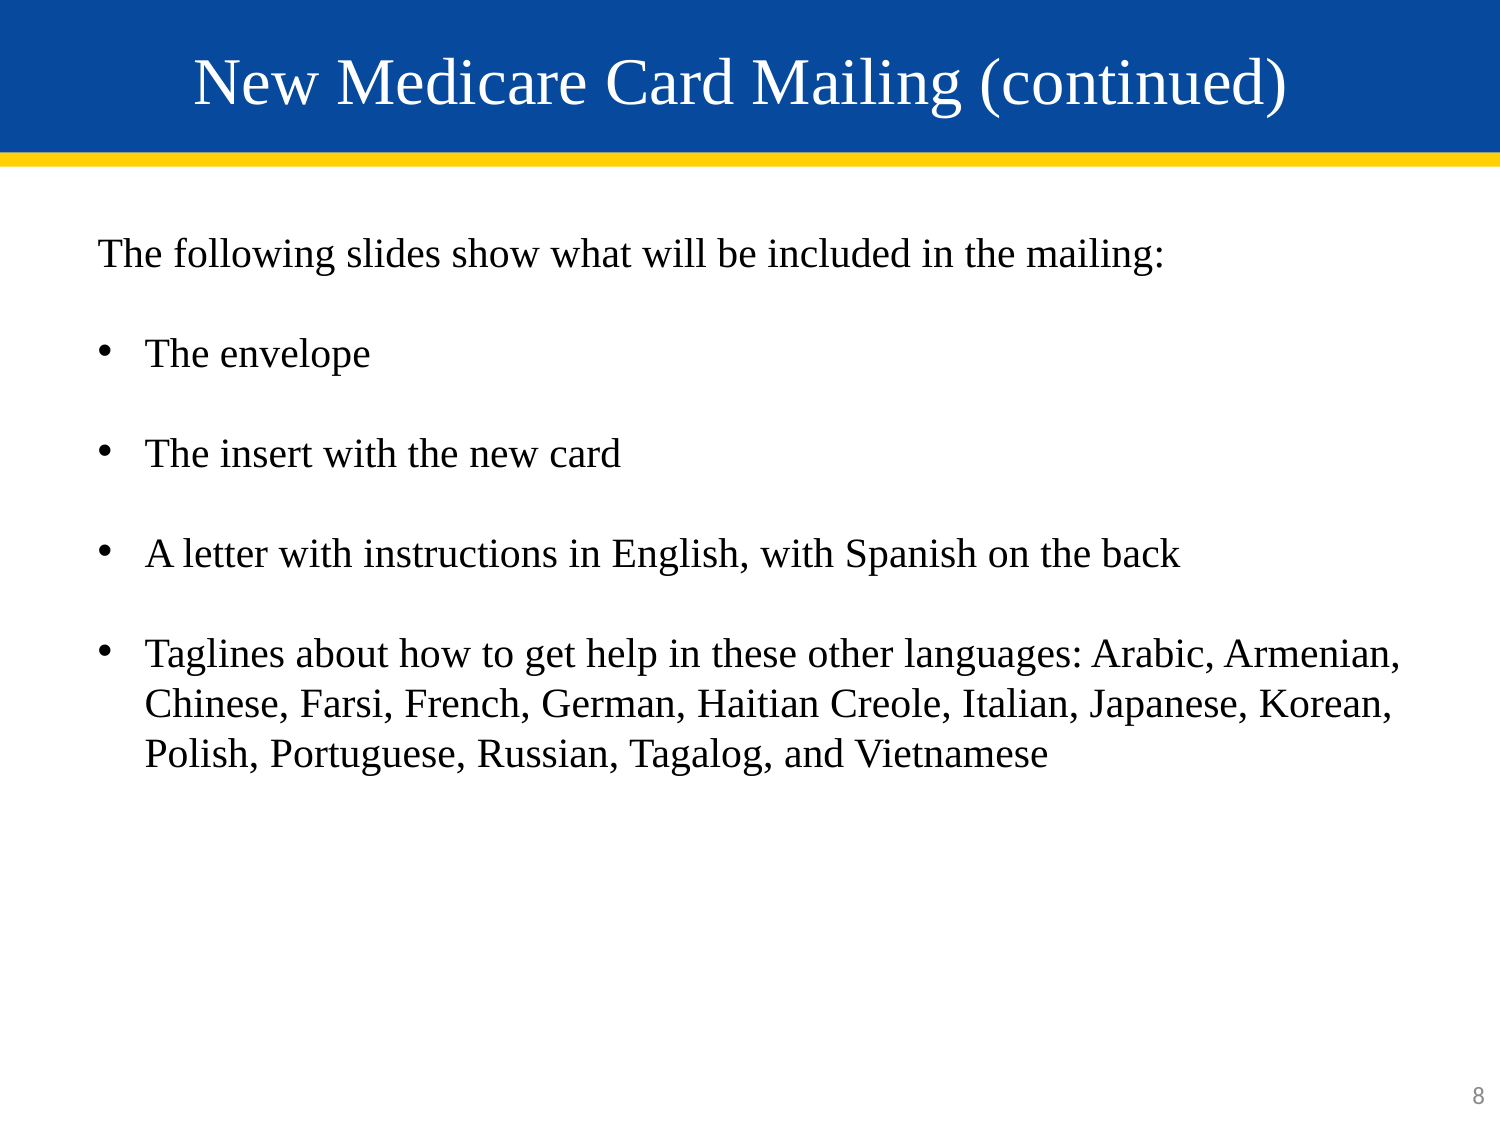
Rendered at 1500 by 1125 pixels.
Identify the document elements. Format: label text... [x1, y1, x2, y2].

list The following slides show what will be included in the mailing: The envelope The insert with the new card A letter with instructions in English, with Spanish on the back Taglines about how to get help in these other languages: Arabic, Armenian, Chinese, Farsi, French, German, Haitian Creole, Italian, Japanese, Korean, Polish, Portuguese, Russian, Tagalog, and Vietnamese [97, 225, 1403, 963]
slide_number 8 [1149, 1064, 1500, 1125]
title New Medicare Card Mailing (continued) [137, 37, 1363, 119]
